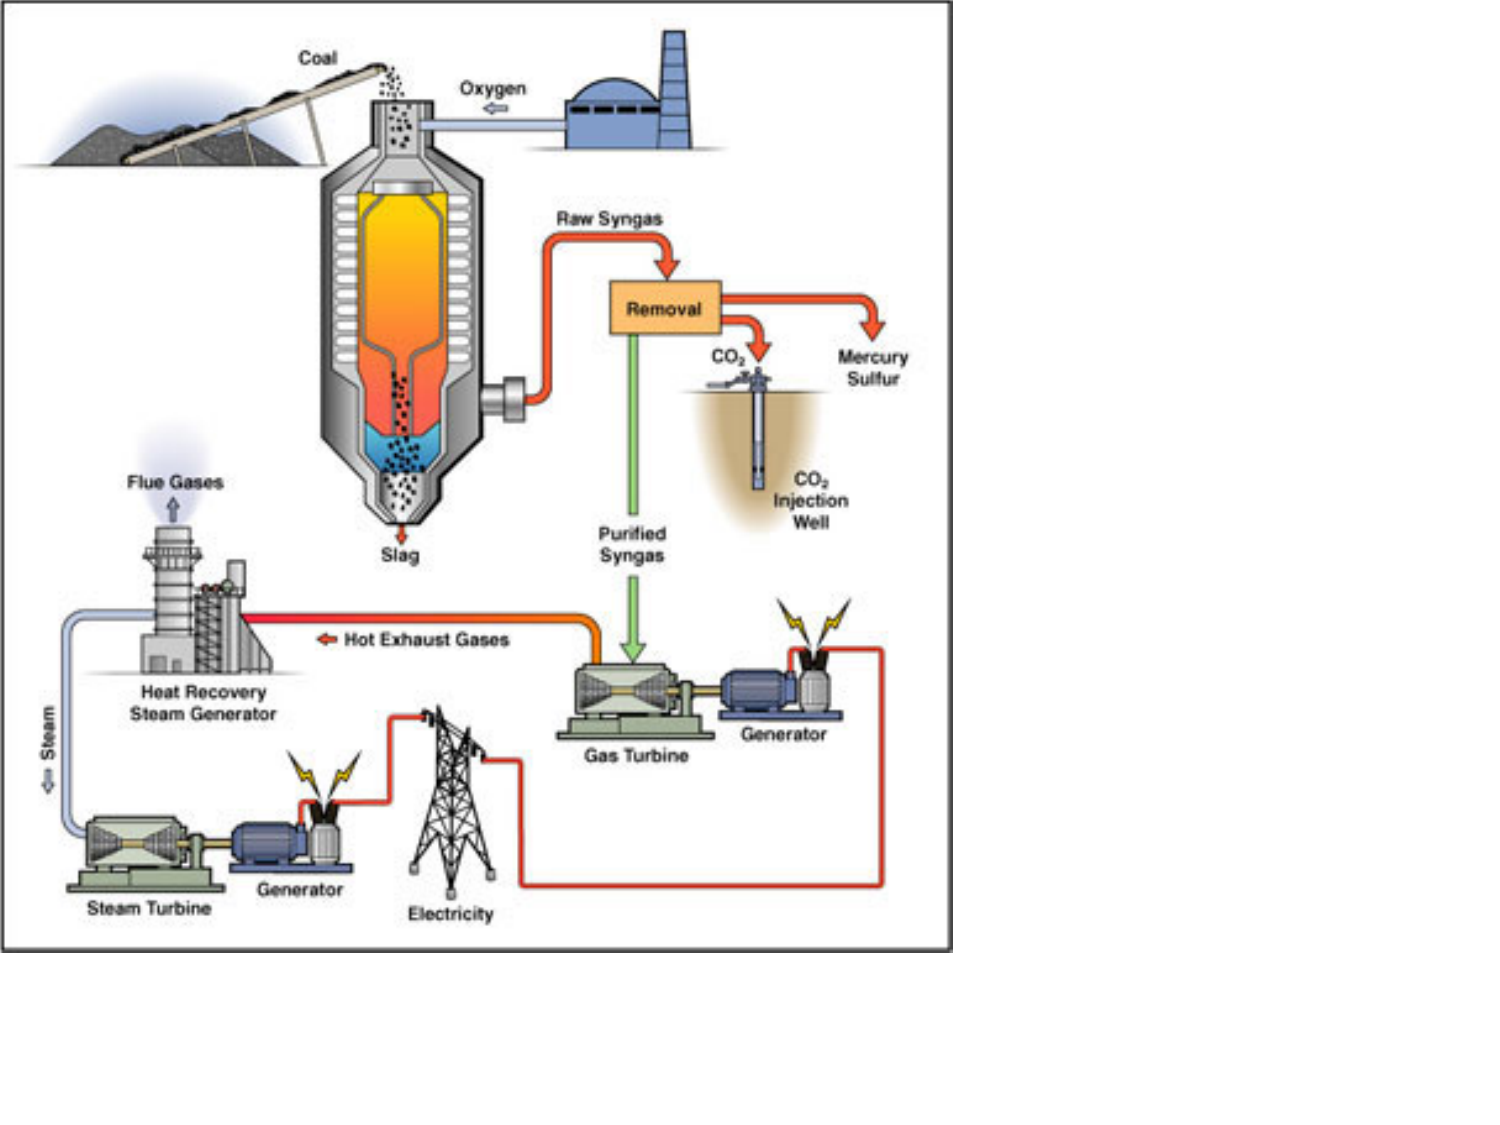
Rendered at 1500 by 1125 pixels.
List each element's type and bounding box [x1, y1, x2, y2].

picture [0, 0, 953, 953]
